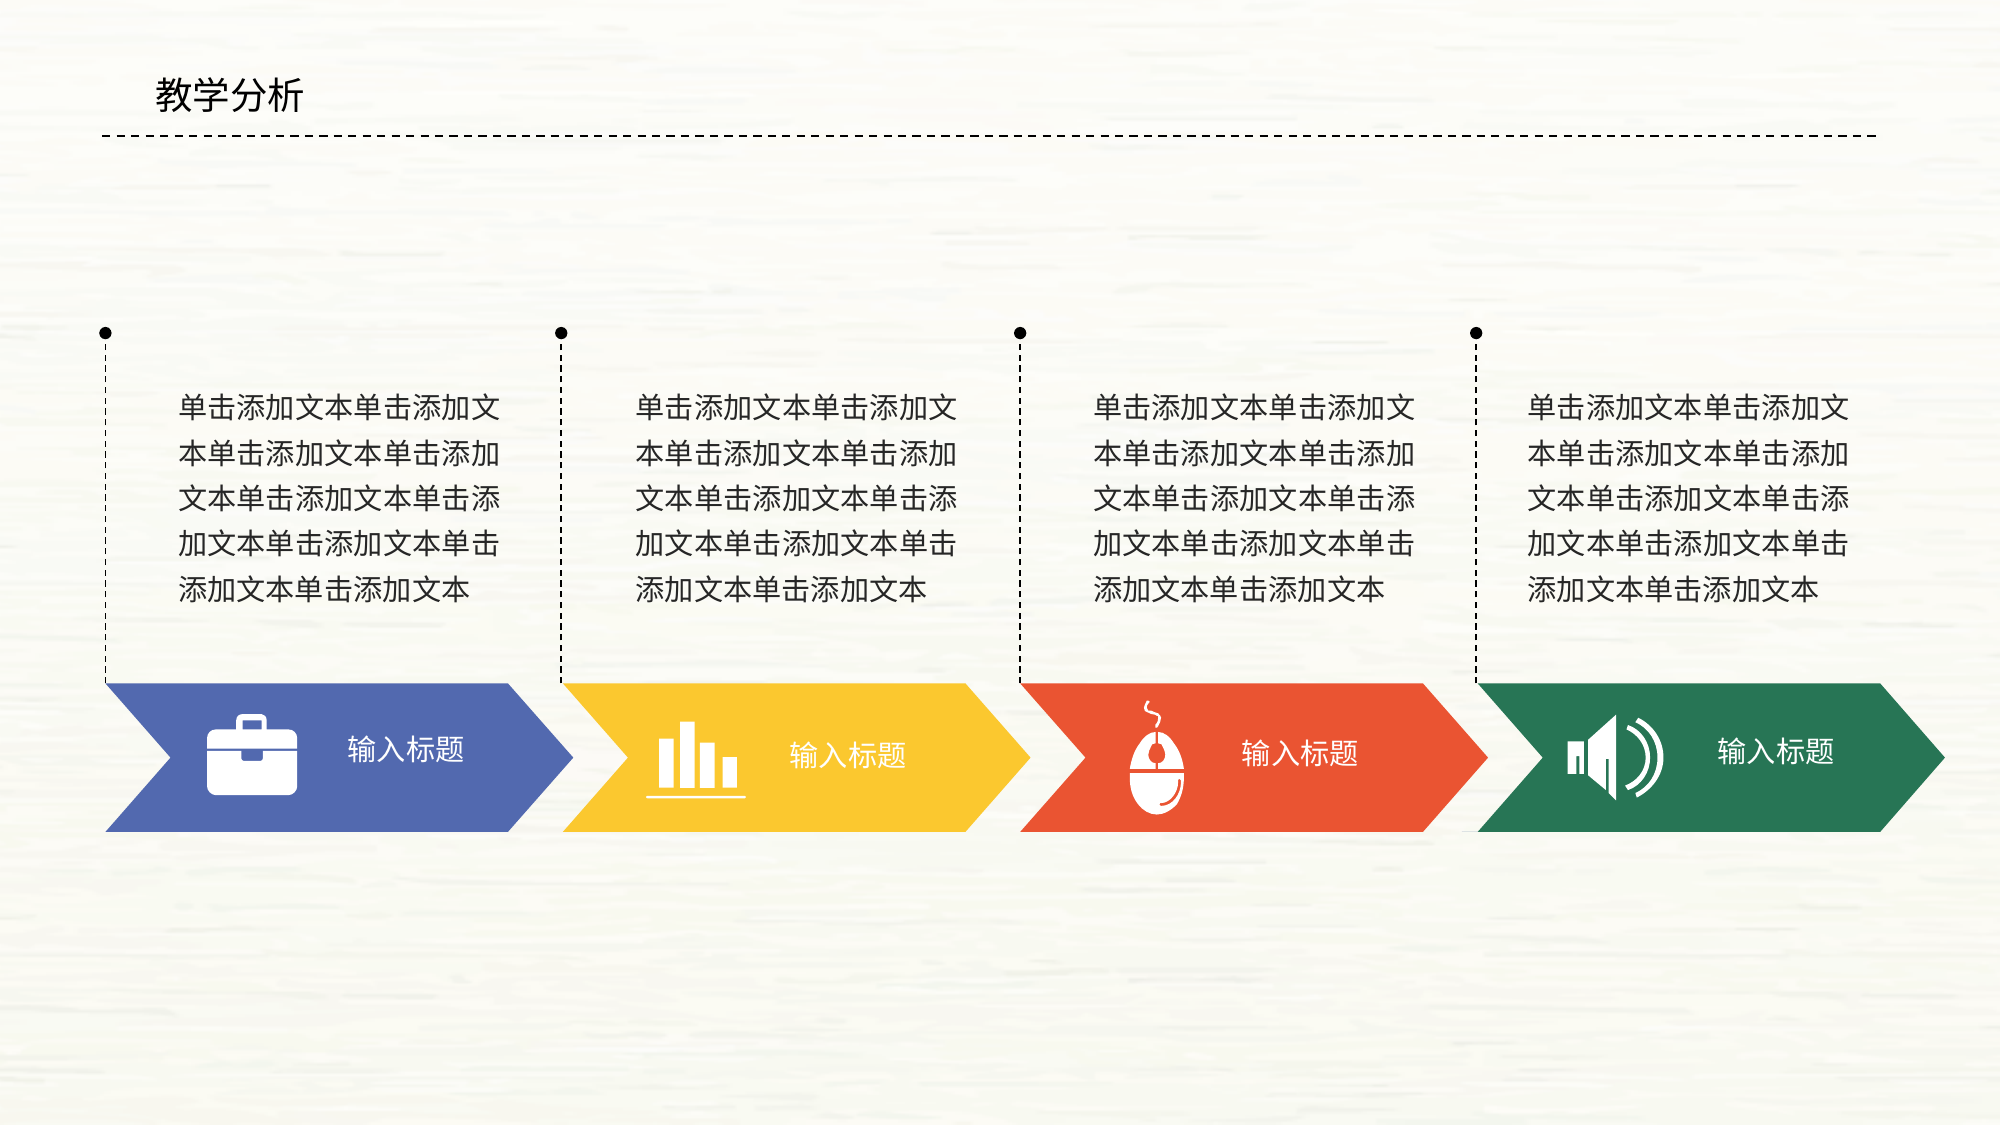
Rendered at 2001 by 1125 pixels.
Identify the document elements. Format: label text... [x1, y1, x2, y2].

text_box 教学分析 [140, 64, 321, 125]
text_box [105, 332, 1946, 832]
picture [0, 0, 2000, 1125]
